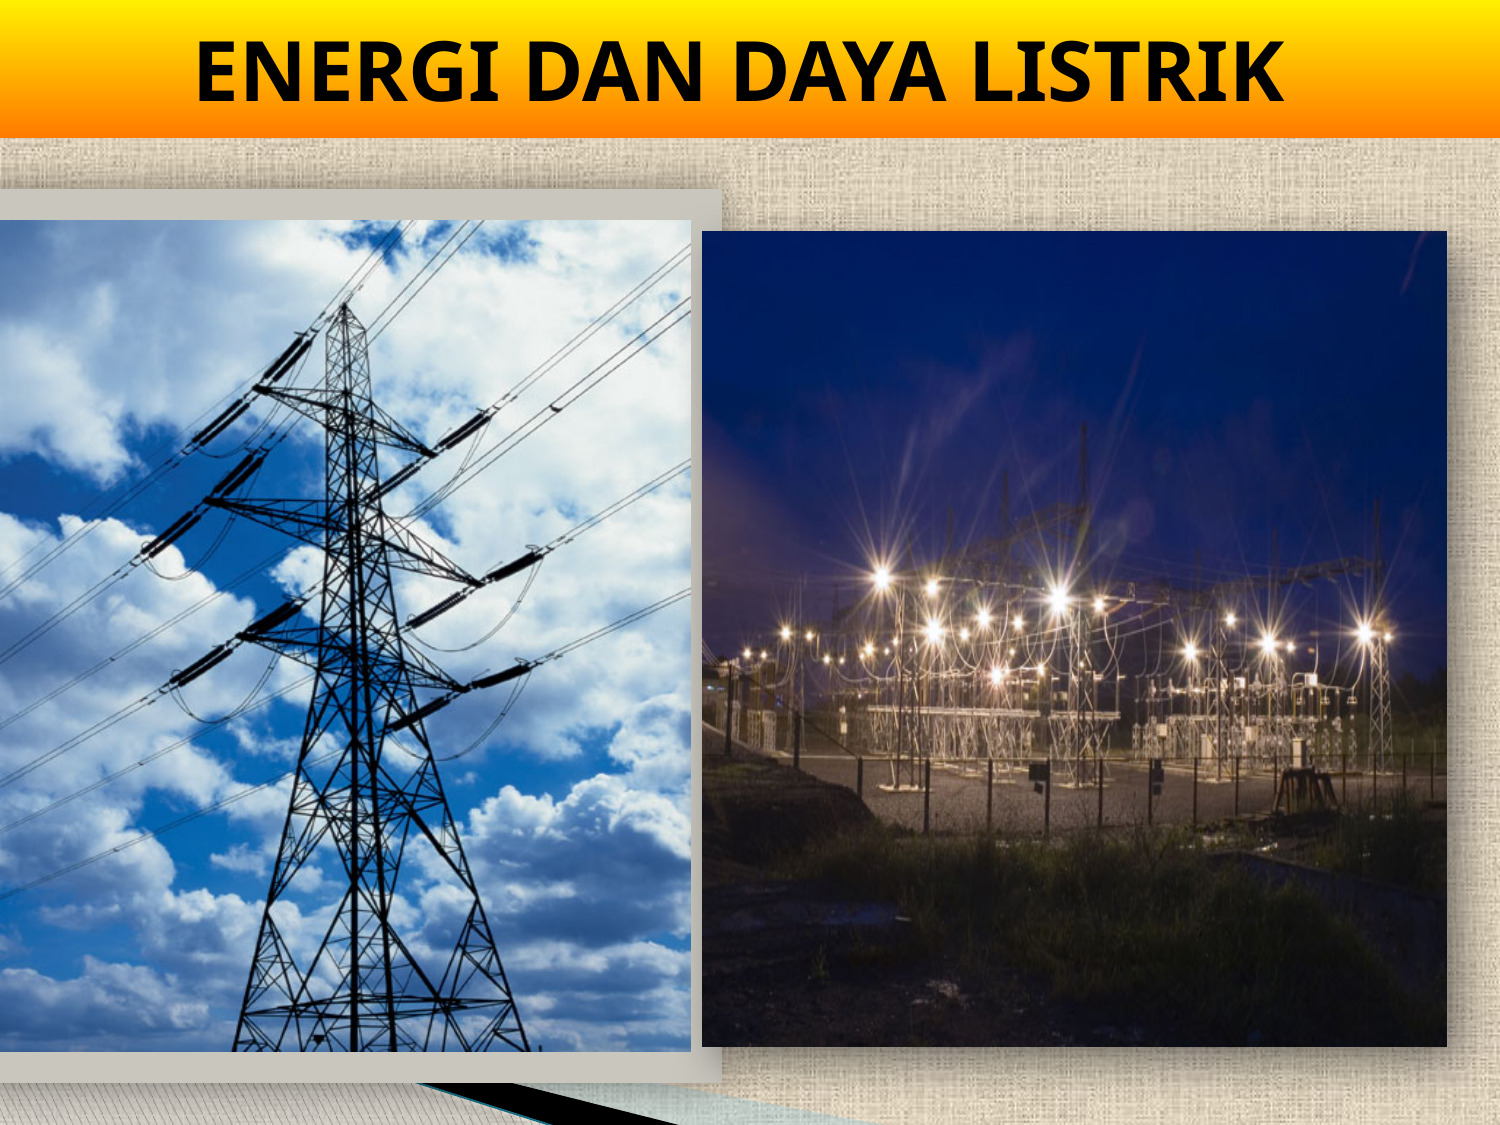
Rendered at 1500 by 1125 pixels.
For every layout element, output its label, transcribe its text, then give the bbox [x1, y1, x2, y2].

picture [0, 1083, 543, 1125]
text_box ENERGI DAN DAYA LISTRIK [0, 0, 1500, 138]
picture [0, 219, 692, 1053]
picture [0, 138, 1500, 1125]
